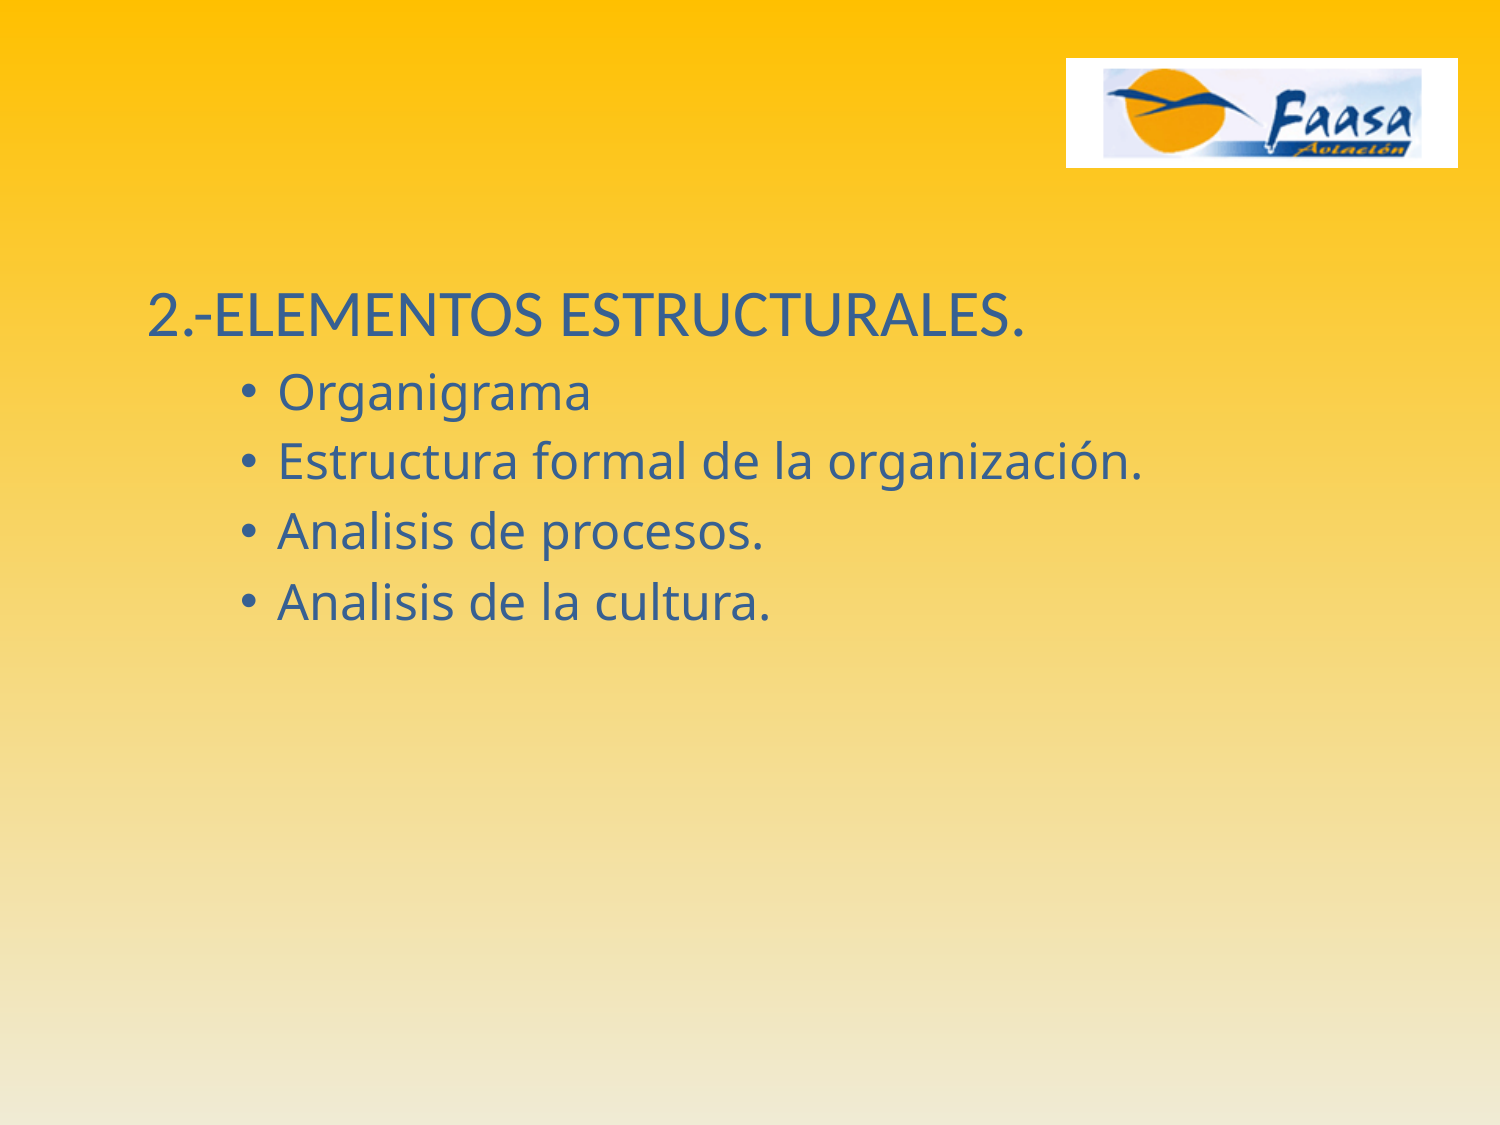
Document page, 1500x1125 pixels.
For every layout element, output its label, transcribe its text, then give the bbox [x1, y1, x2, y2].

list 2.-ELEMENTOS ESTRUCTURALES. Organigrama Estructura formal de la organización. Analisis de procesos. Analisis de la cultura. [75, 262, 1196, 1005]
picture [1066, 58, 1458, 168]
